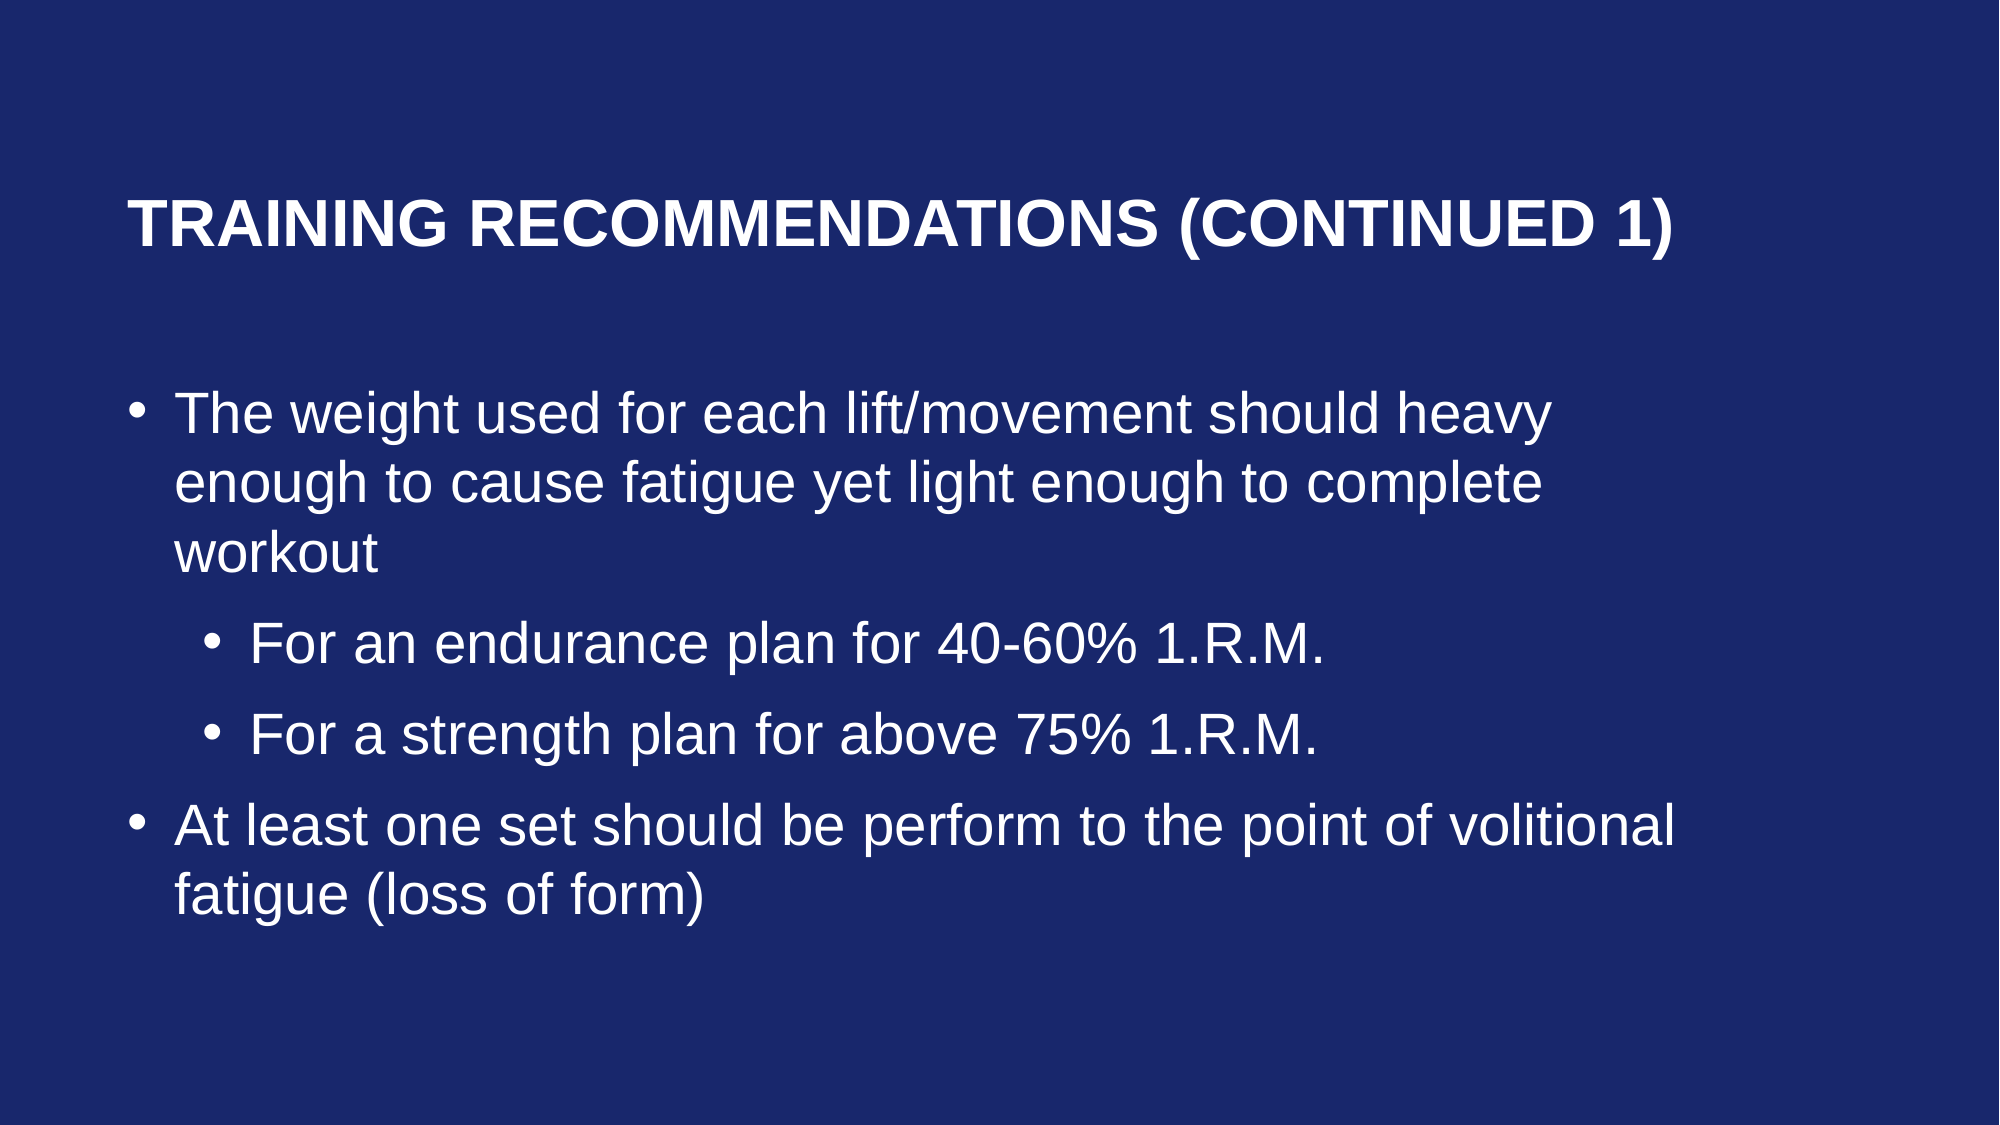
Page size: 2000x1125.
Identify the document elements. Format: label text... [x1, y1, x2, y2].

list The weight used for each lift/movement should heavy enough to cause fatigue yet light enough to complete workout For an endurance plan for 40-60% 1.R.M. For a strength plan for above 75% 1.R.M. At least one set should be perform to the point of volitional fatigue (loss of form) [112, 351, 1775, 950]
title Training Recommendations (continued 1) [112, 99, 1775, 339]
